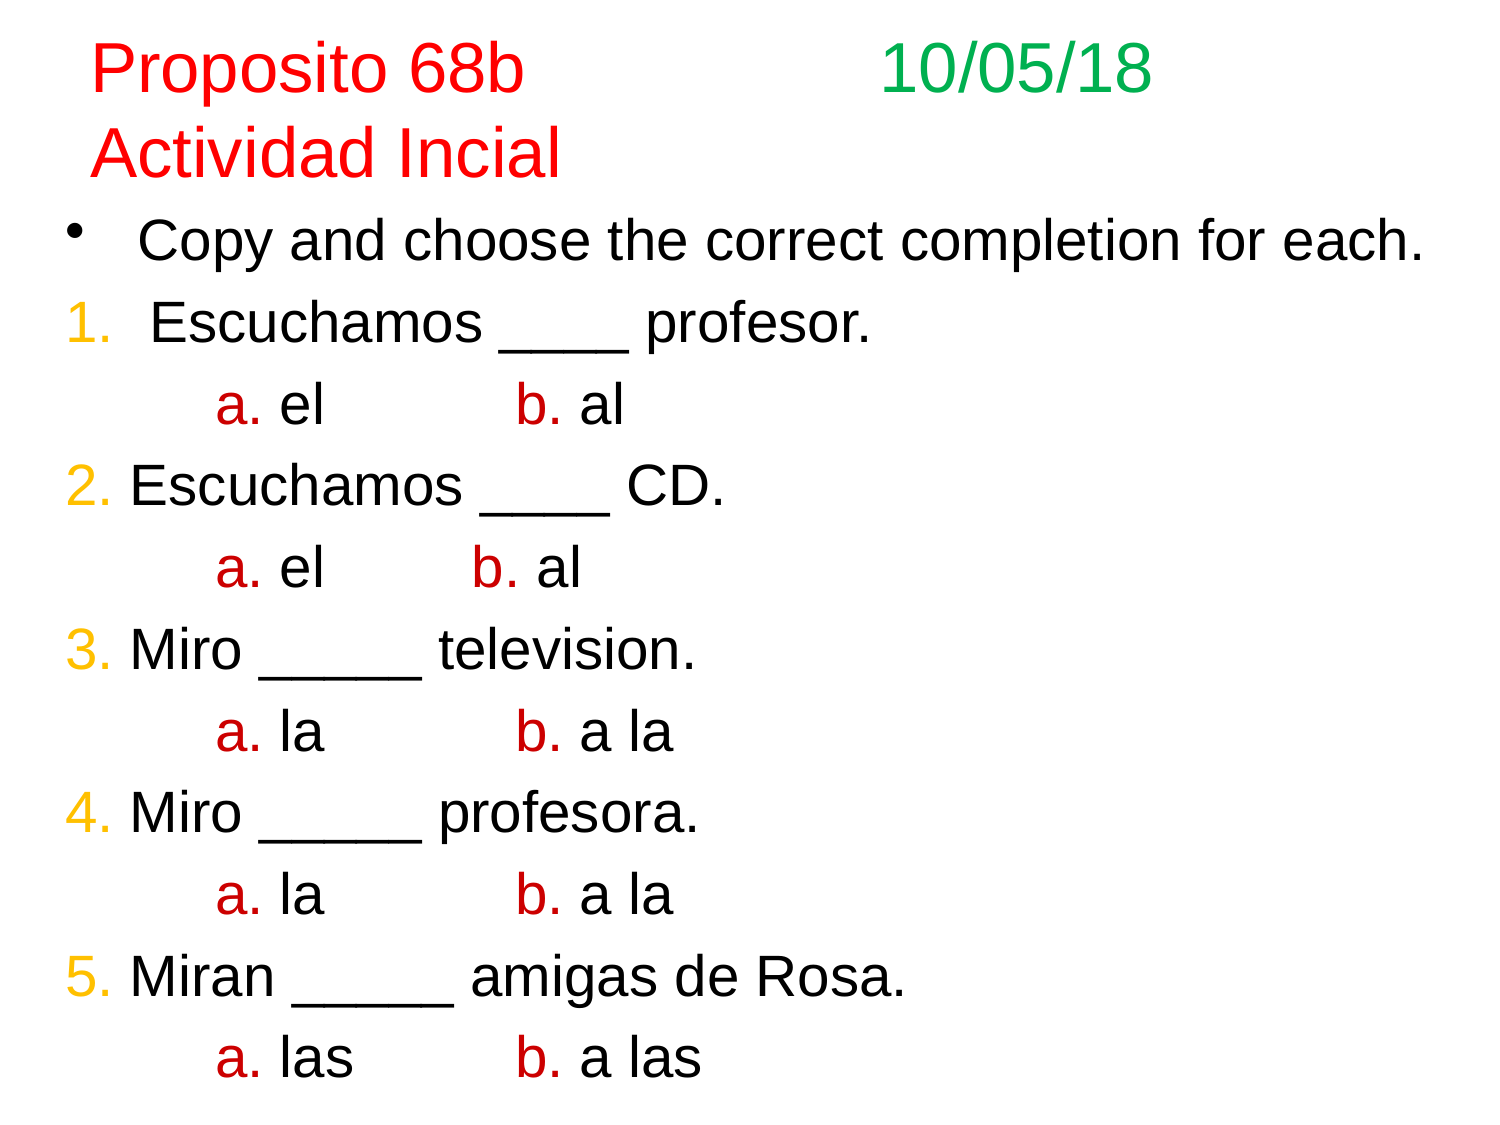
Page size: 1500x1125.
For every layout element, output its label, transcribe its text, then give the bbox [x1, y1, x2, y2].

list Copy and choose the correct completion for each. Escuchamos ____ profesor. a. el b. al 2. Escuchamos ____ CD. a. el b. al 3. Miro _____ television. a. la b. a la 4. Miro _____ profesora. a. la b. a la 5. Miran _____ amigas de Rosa. a. las b. a las [50, 195, 1500, 938]
title Proposito 68b 10/05/18 Actividad Incial [75, 12, 1425, 200]
